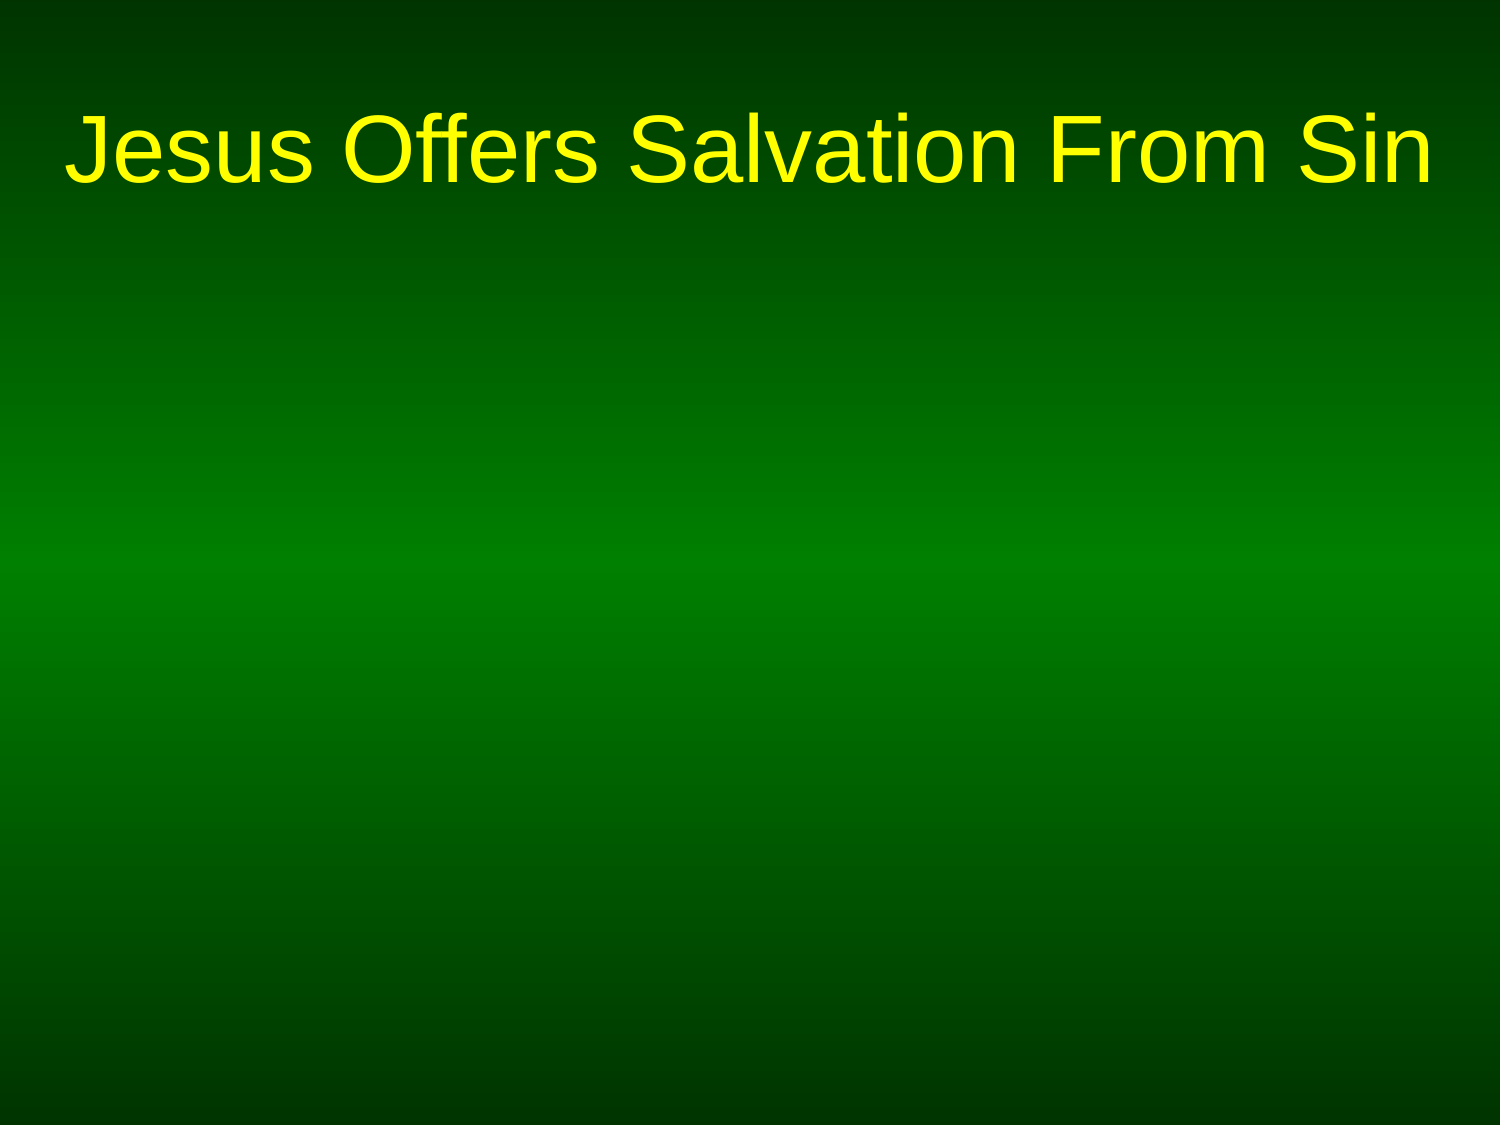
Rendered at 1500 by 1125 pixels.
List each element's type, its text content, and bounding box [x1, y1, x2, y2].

title Jesus Offers Salvation From Sin [37, 50, 1463, 238]
